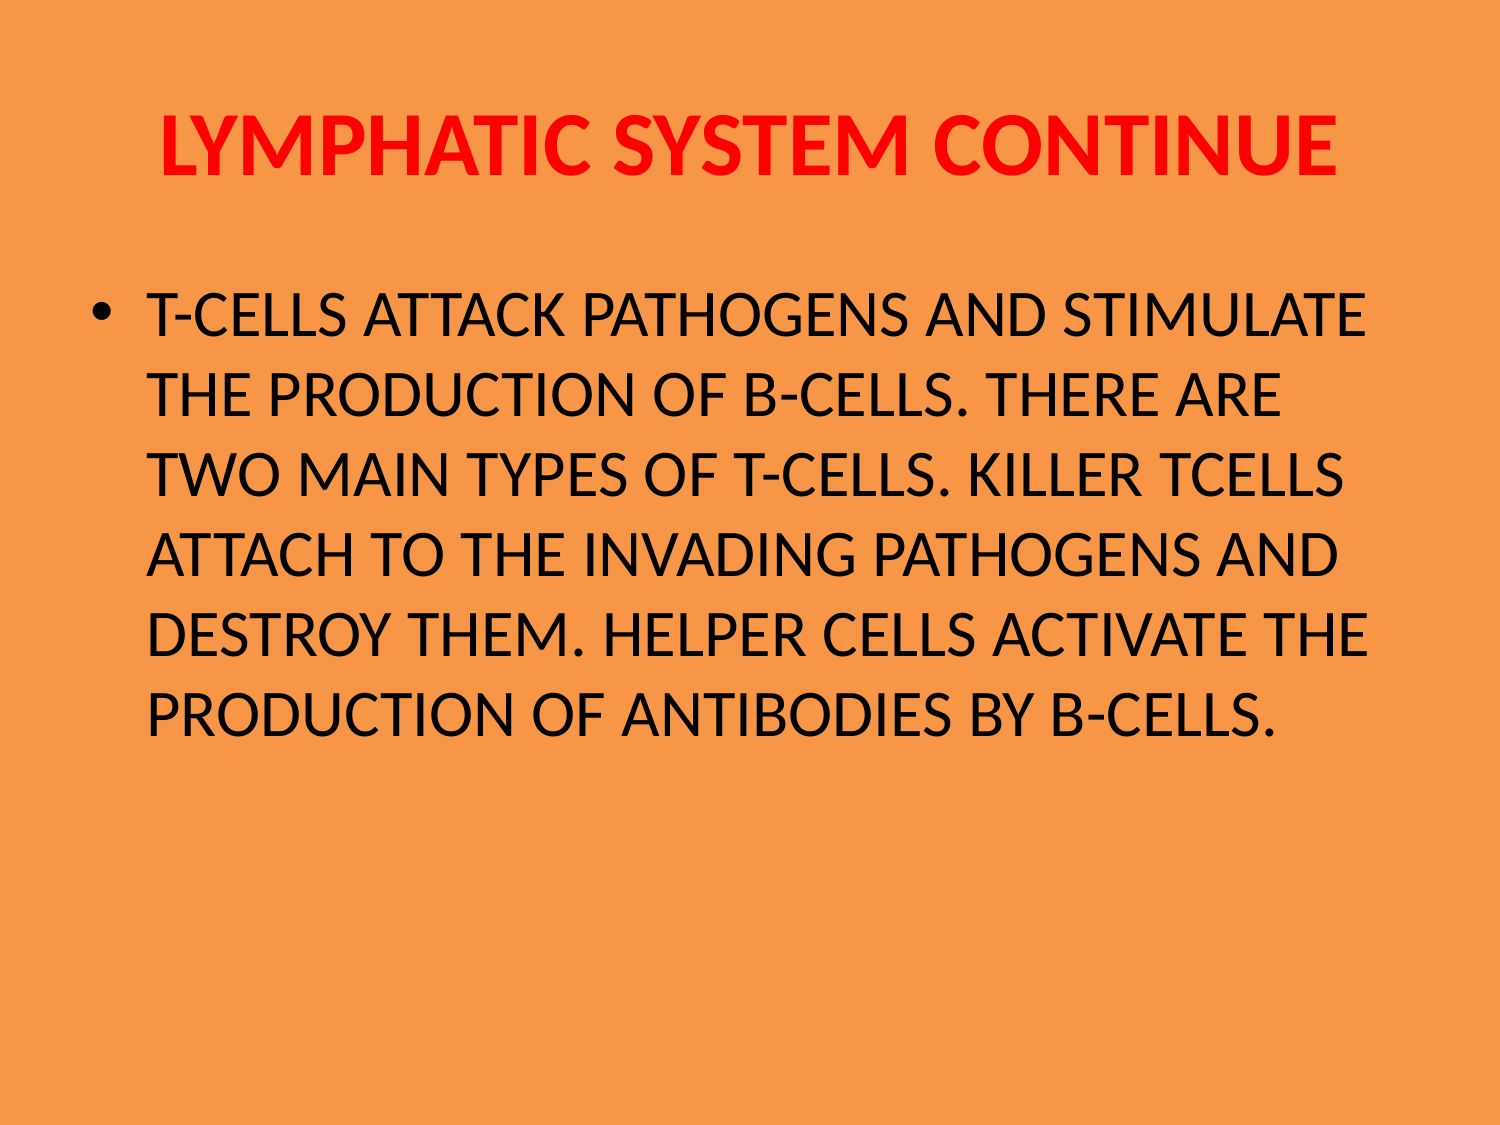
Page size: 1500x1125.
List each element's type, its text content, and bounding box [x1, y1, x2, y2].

title LYMPHATIC SYSTEM CONTINUE [75, 45, 1425, 233]
list T-CELLS ATTACK PATHOGENS AND STIMULATE THE PRODUCTION OF B-CELLS. THERE ARE TWO MAIN TYPES OF T-CELLS. KILLER TCELLS ATTACH TO THE INVADING PATHOGENS AND DESTROY THEM. HELPER CELLS ACTIVATE THE PRODUCTION OF ANTIBODIES BY B-CELLS. [75, 262, 1425, 1005]
